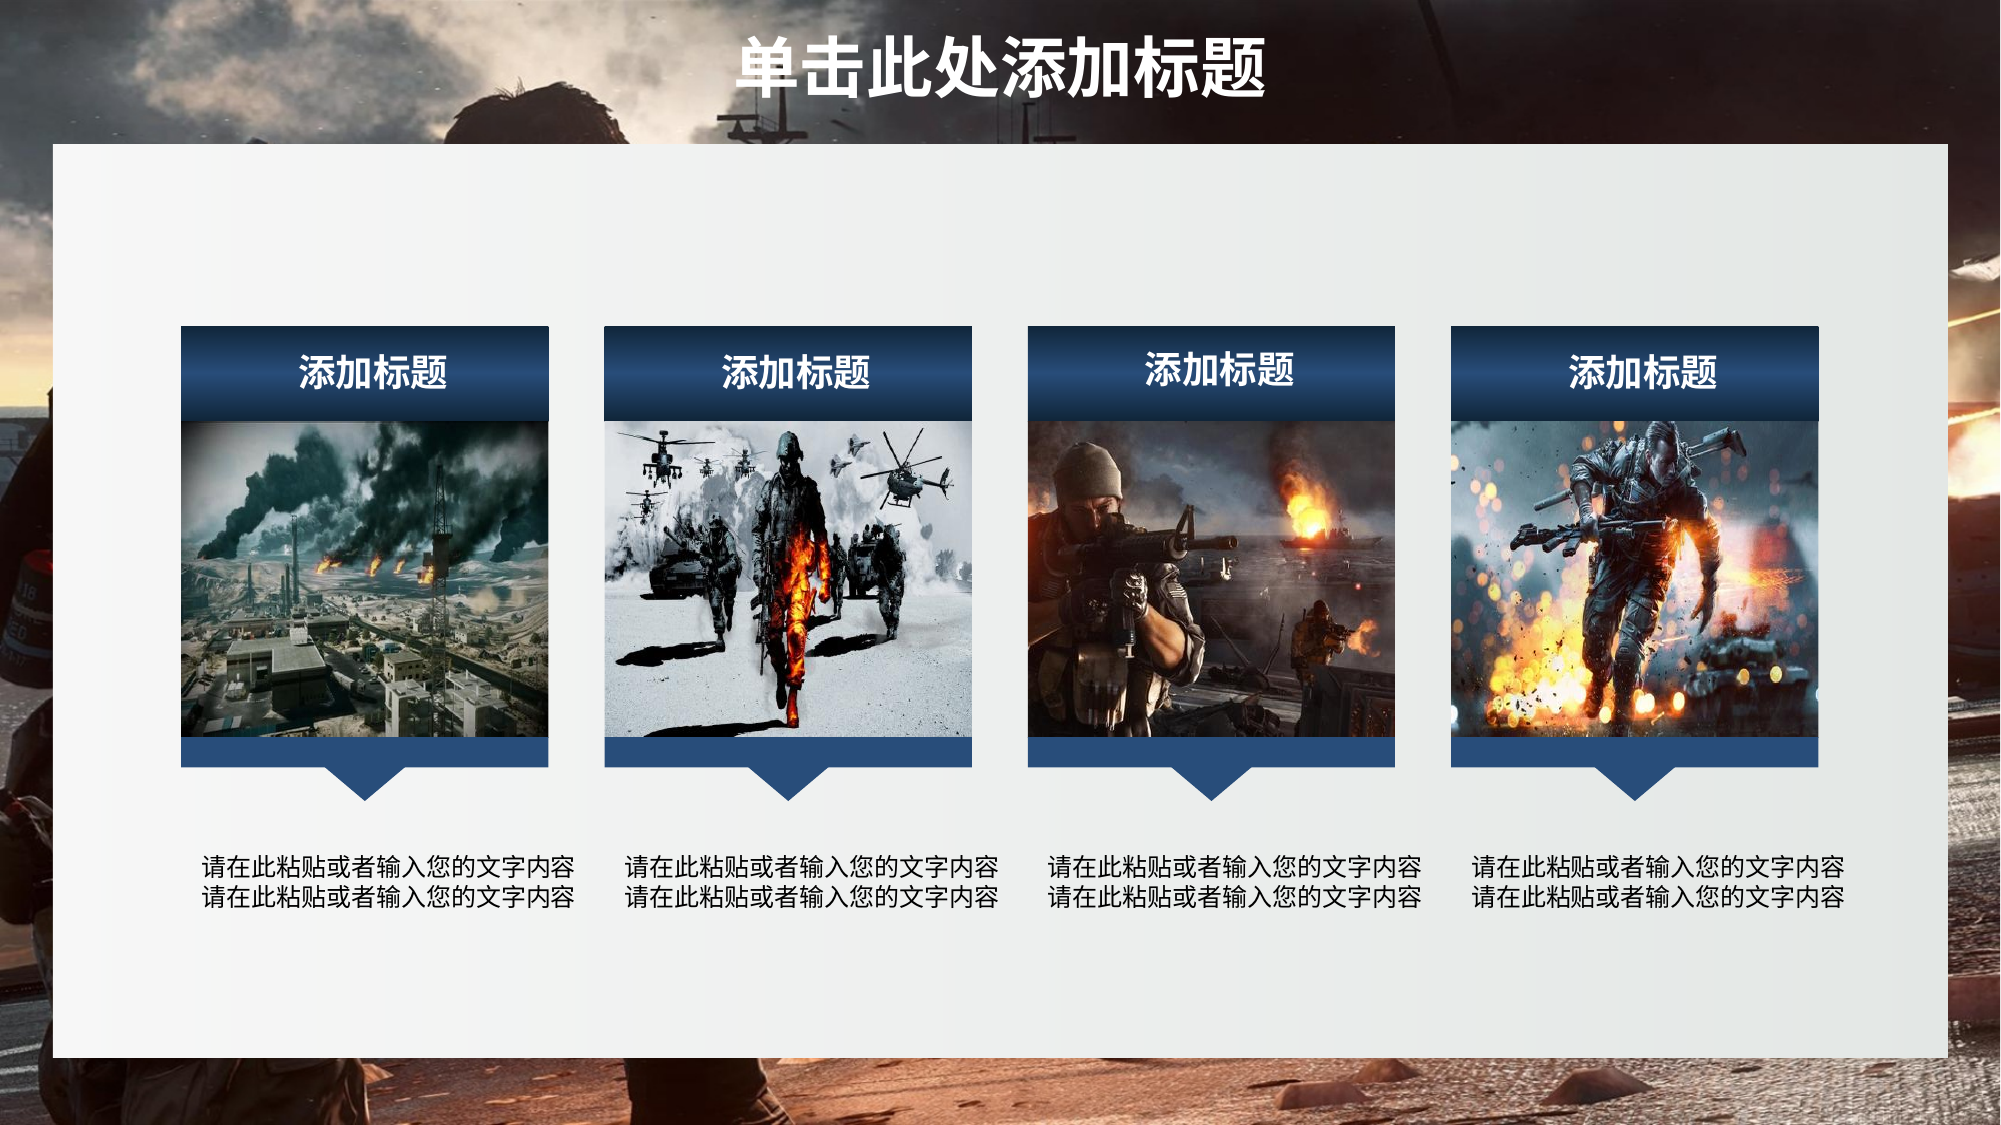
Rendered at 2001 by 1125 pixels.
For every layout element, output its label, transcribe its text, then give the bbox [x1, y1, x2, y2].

text_box [1451, 421, 1819, 737]
text_box [181, 326, 549, 421]
text_box [1027, 421, 1395, 737]
text_box [604, 326, 972, 421]
text_box 添加标题 [1553, 341, 1734, 401]
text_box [1027, 737, 1395, 801]
text_box 添加标题 [706, 341, 887, 401]
text_box 请在此粘贴或者输入您的文字内容 请在此粘贴或者输入您的文字内容 [609, 844, 1015, 919]
text_box 请在此粘贴或者输入您的文字内容 请在此粘贴或者输入您的文字内容 [186, 844, 592, 919]
text_box 请在此粘贴或者输入您的文字内容 请在此粘贴或者输入您的文字内容 [1033, 844, 1438, 919]
text_box 请在此粘贴或者输入您的文字内容 请在此粘贴或者输入您的文字内容 [1456, 844, 1862, 949]
text_box [1451, 326, 1819, 421]
text_box [1027, 326, 1395, 421]
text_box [181, 737, 549, 801]
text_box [1451, 737, 1819, 801]
text_box [181, 421, 549, 737]
text_box [604, 421, 972, 737]
text_box 单击此处添加标题 [718, 18, 1283, 114]
picture [0, 0, 2001, 1125]
text_box 添加标题 [1129, 338, 1310, 399]
text_box 添加标题 [283, 341, 464, 401]
text_box [52, 144, 1948, 1058]
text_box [604, 737, 972, 801]
